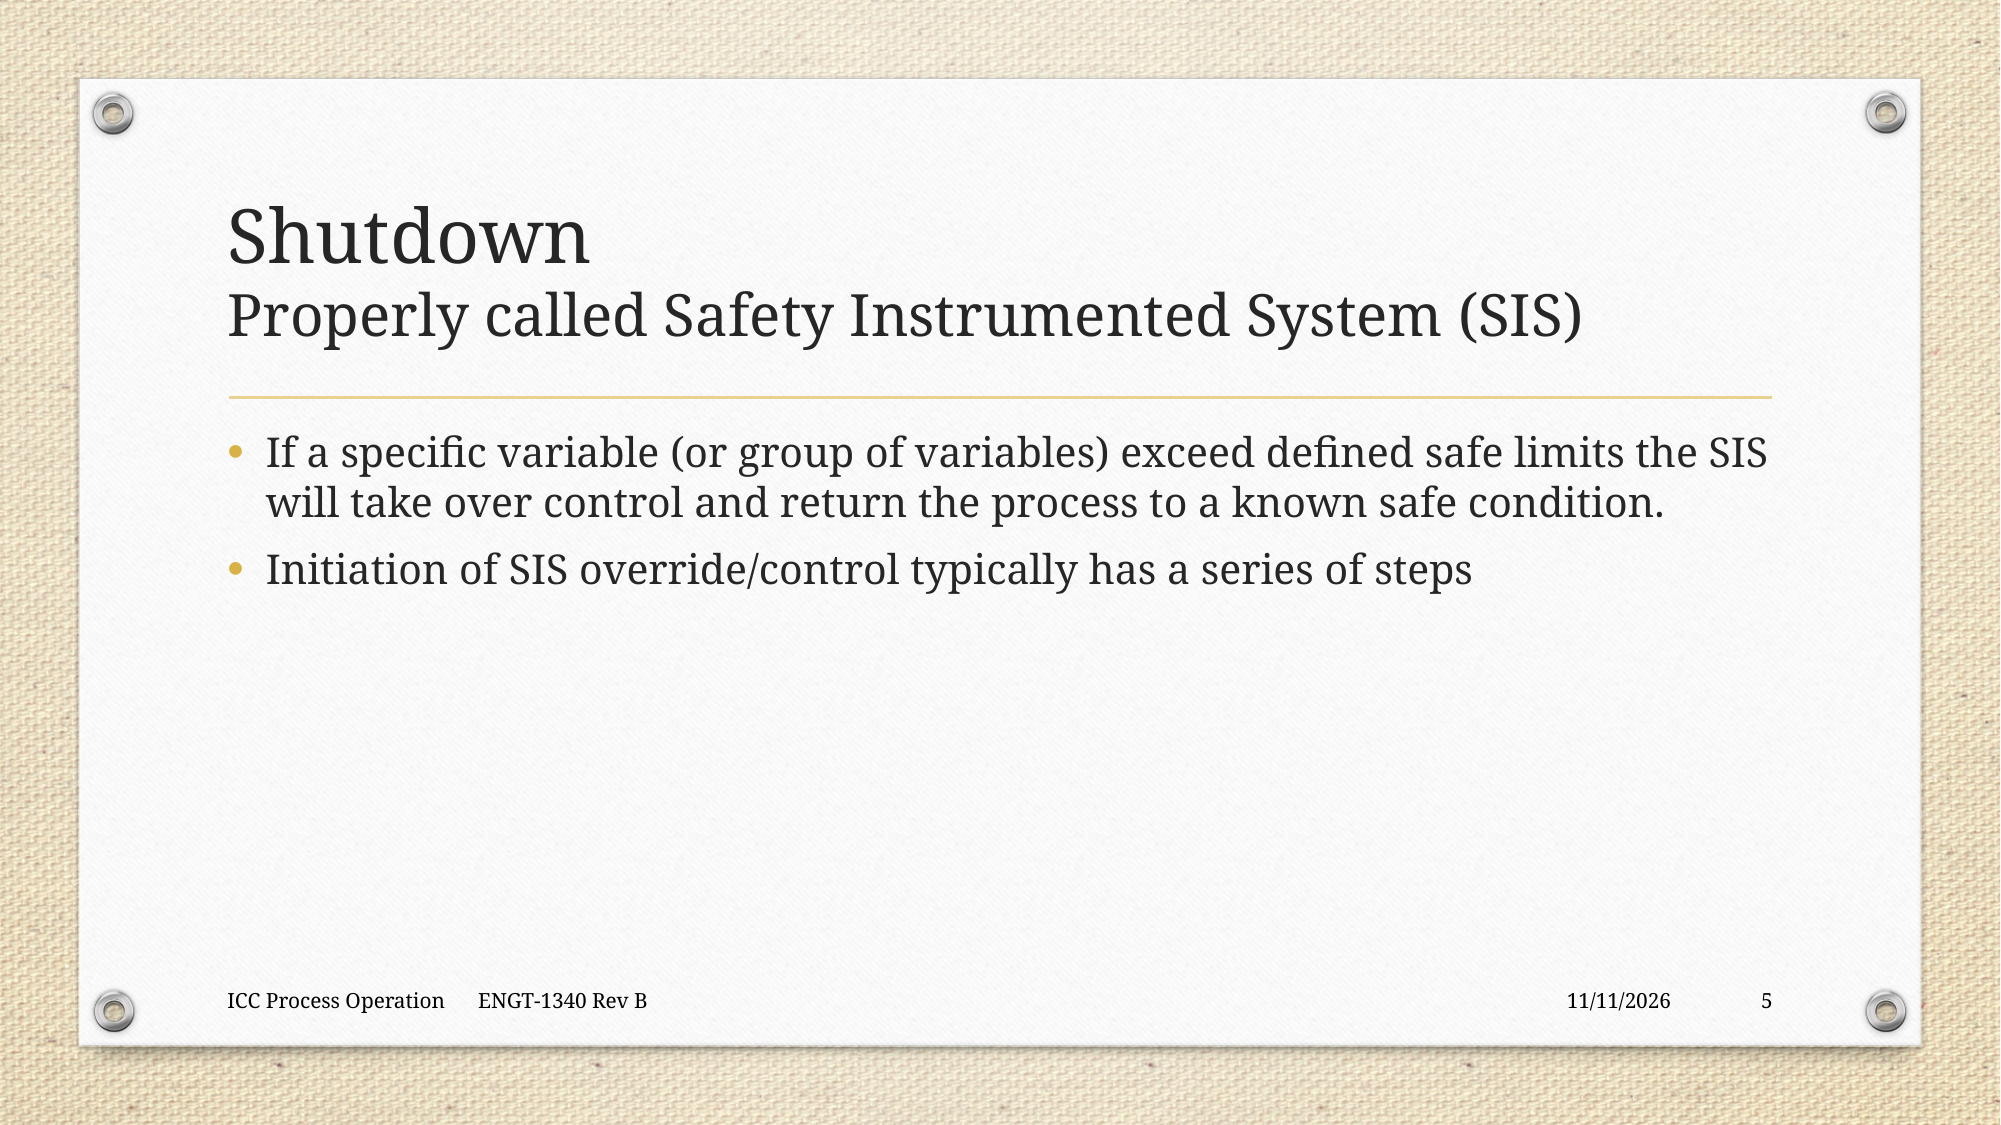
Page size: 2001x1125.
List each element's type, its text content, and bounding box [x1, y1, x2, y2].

slide_number 5 [1698, 979, 1788, 1025]
footer ICC Process Operation ENGT-1340 Rev B [212, 979, 1411, 1025]
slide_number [1423, 979, 1686, 1025]
title Shutdown Properly called Safety Instrumented System (SIS) [212, 161, 1788, 375]
list If a specific variable (or group of variables) exceed defined safe limits the SIS will take over control and return the process to a known safe condition. Initiation of SIS override/control typically has a series of steps [212, 419, 1788, 634]
picture [0, 0, 2001, 1125]
